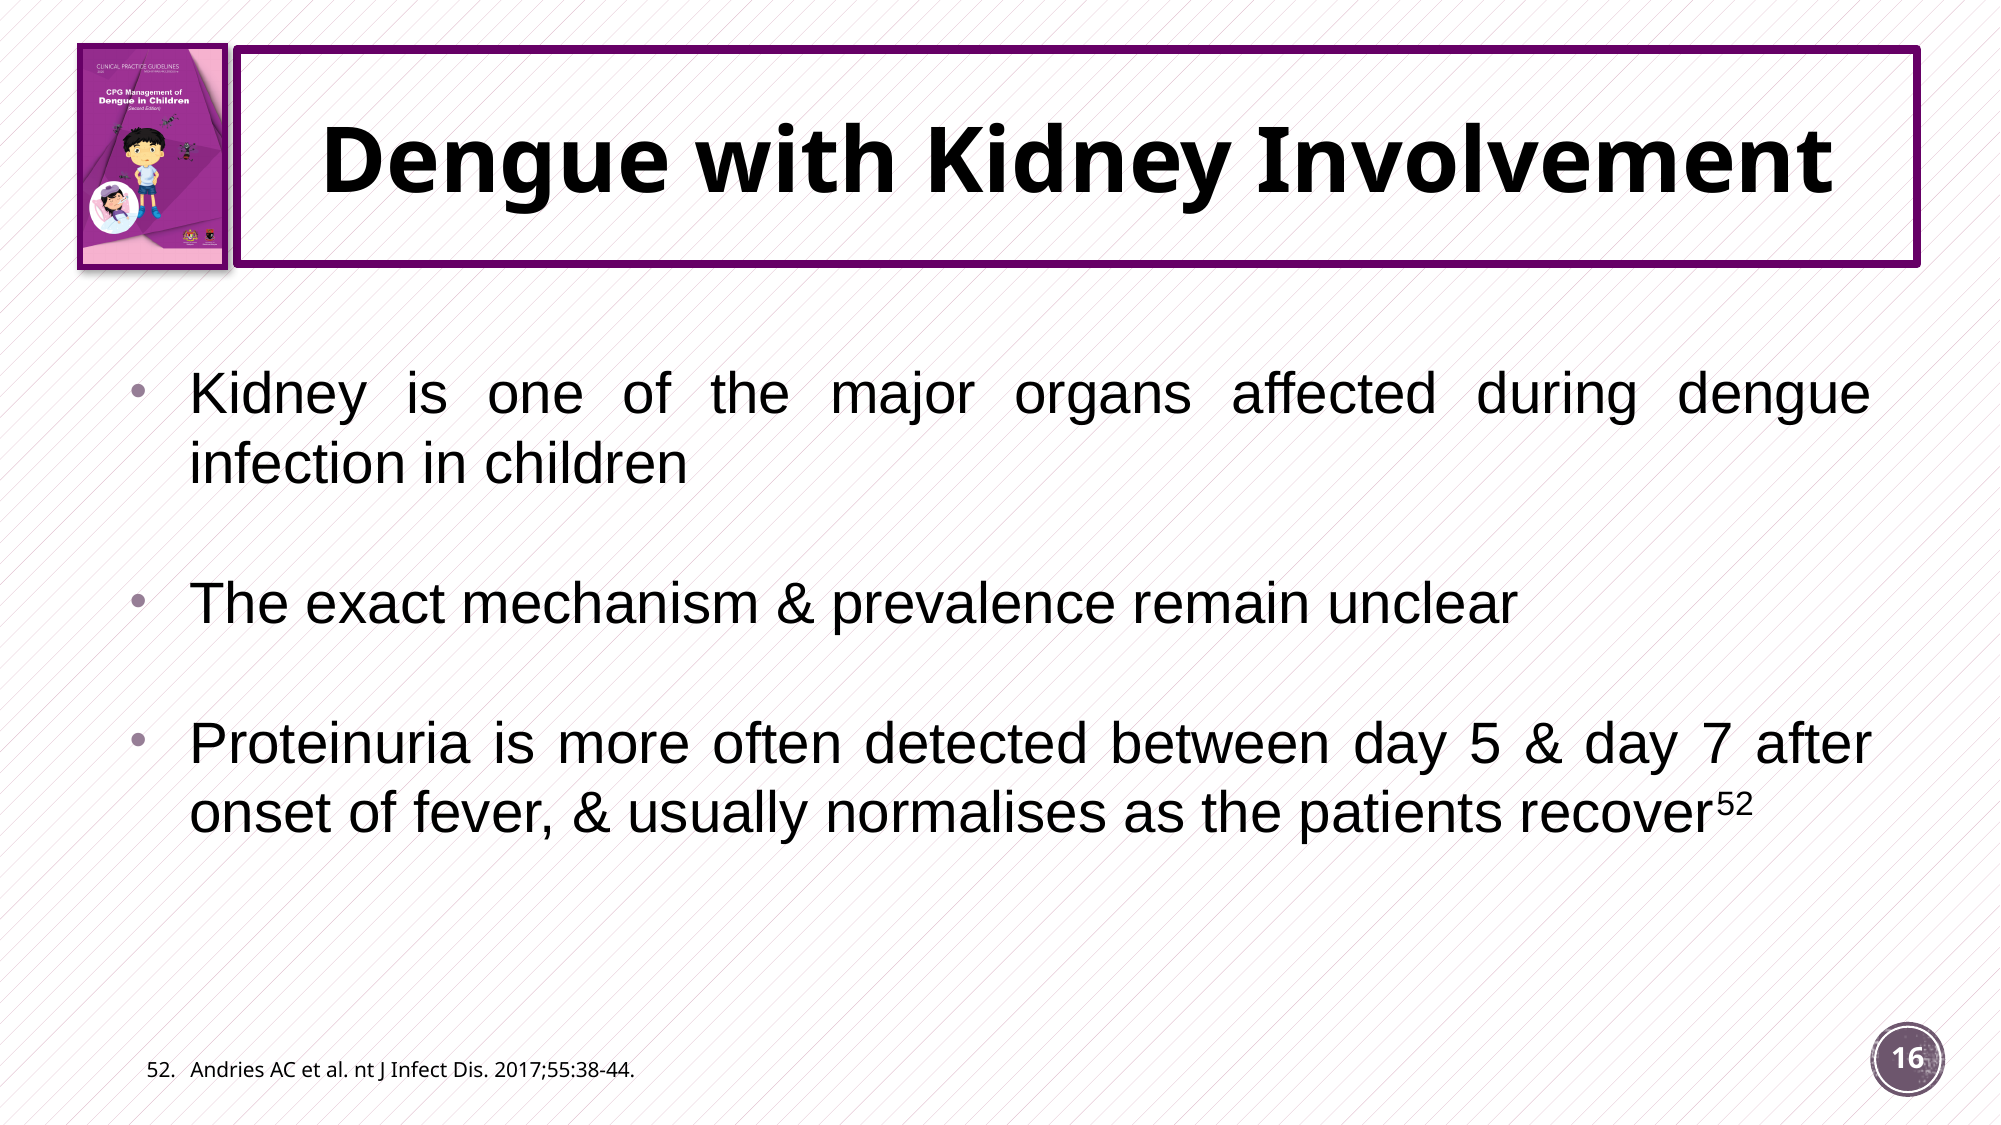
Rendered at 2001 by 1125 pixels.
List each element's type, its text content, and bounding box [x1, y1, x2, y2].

picture [83, 49, 222, 264]
text_box Andries AC et al. nt J Infect Dis. 2017;55:38-44. [131, 1048, 1503, 1089]
list Kidney is one of the major organs affected during dengue infection in children The exact mechanism & prevalence remain unclear Proteinuria is more often detected between day 5 & day 7 after onset of fever, & usually normalises as the patients recover52 [114, 348, 1890, 1013]
slide_number 16 [1855, 1028, 1961, 1089]
text_box Dengue with Kidney Involvement [237, 49, 1918, 264]
